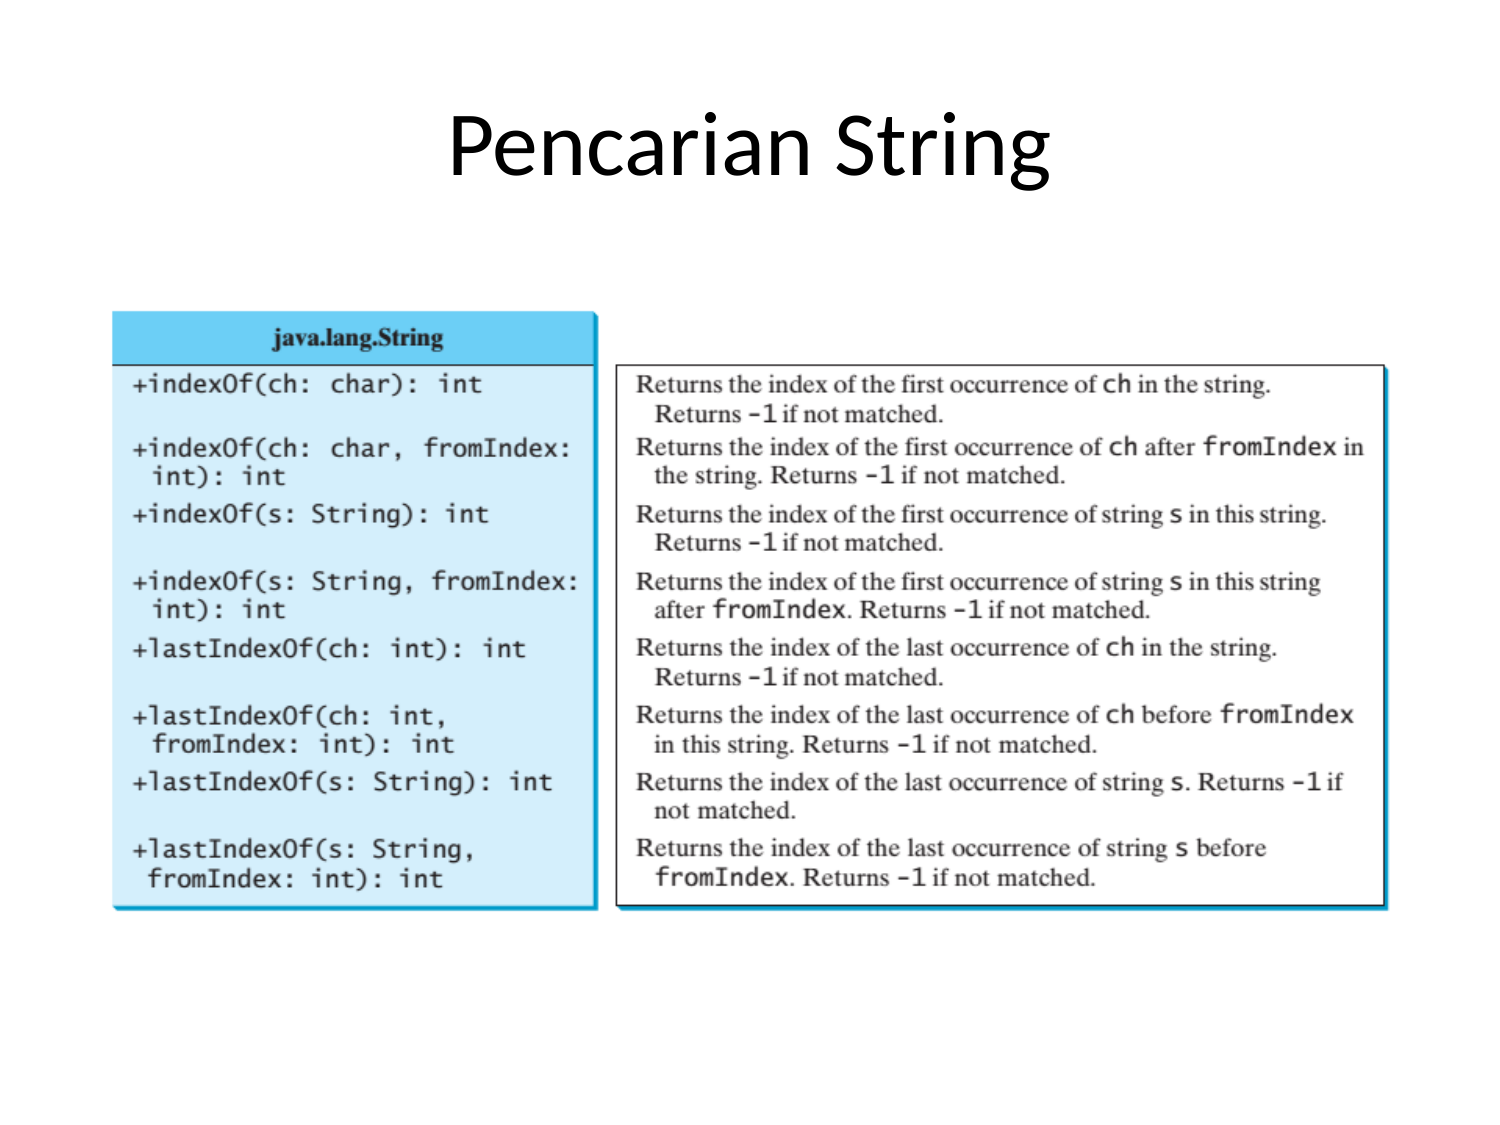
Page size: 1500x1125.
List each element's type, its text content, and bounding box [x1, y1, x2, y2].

picture [100, 302, 1396, 919]
title Pencarian String [75, 45, 1425, 233]
